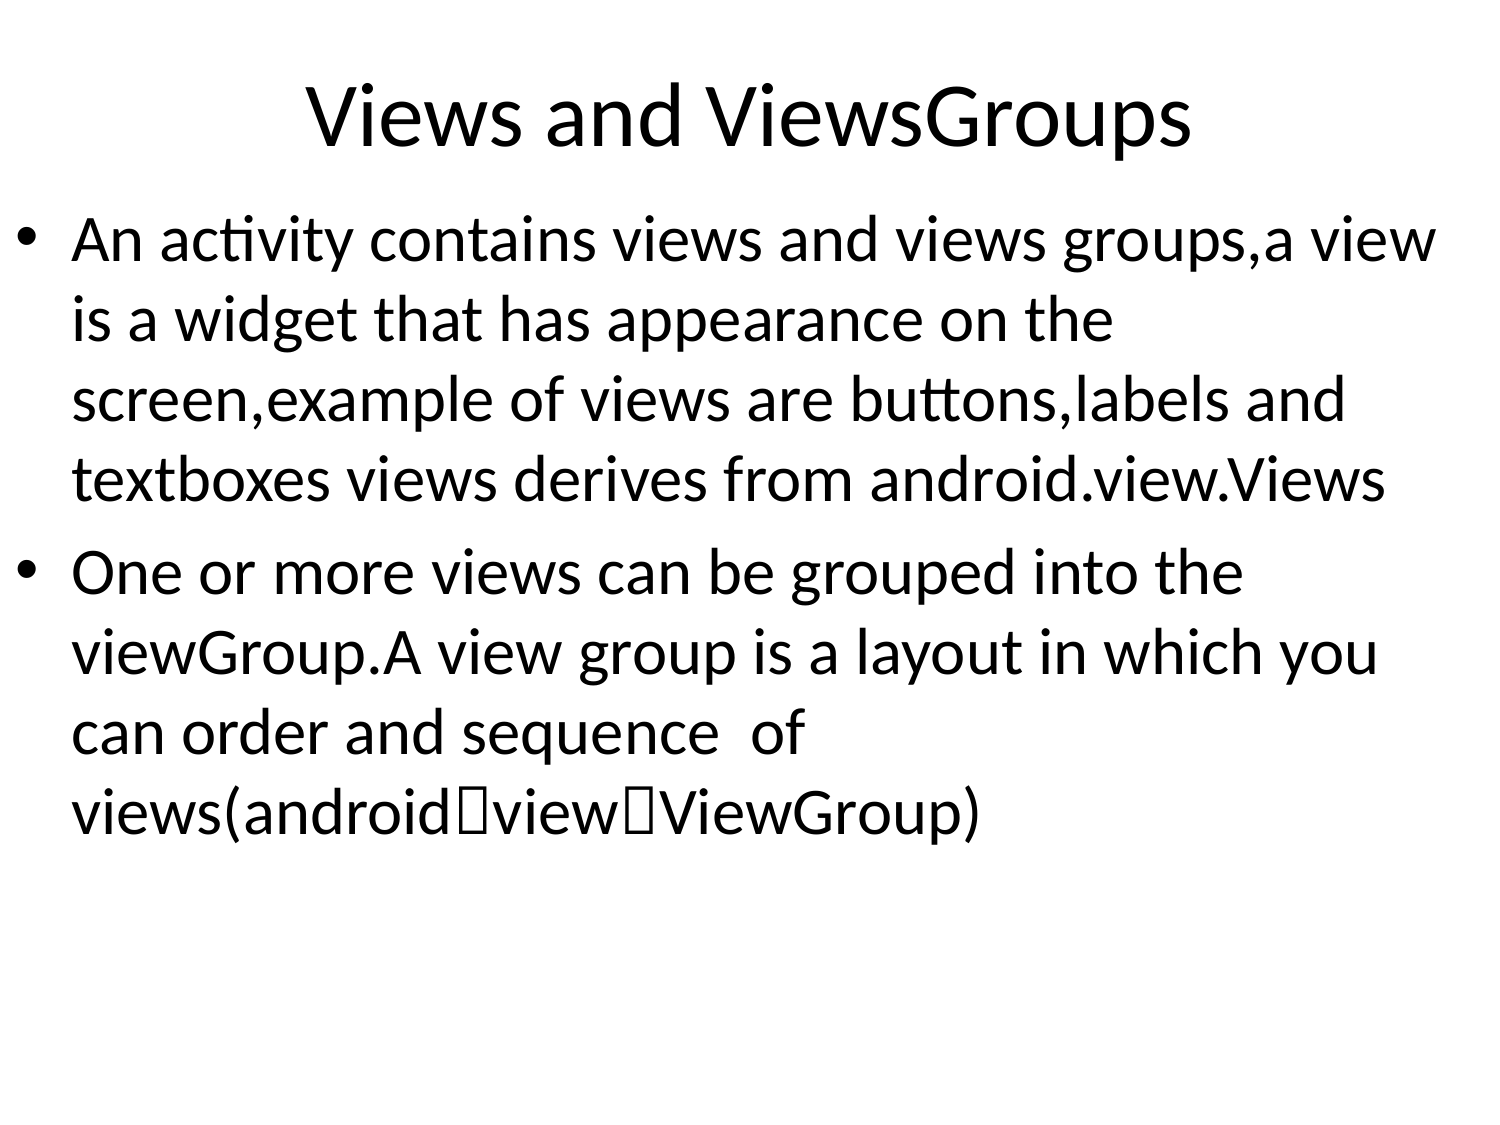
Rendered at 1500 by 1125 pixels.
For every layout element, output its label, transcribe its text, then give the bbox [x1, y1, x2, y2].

list An activity contains views and views groups,a view is a widget that has appearance on the screen,example of views are buttons,labels and textboxes views derives from android.view.Views One or more views can be grouped into the viewGroup.A view group is a layout in which you can order and sequence of views(androidviewViewGroup) [0, 187, 1475, 1100]
title Views and ViewsGroups [75, 45, 1425, 175]
